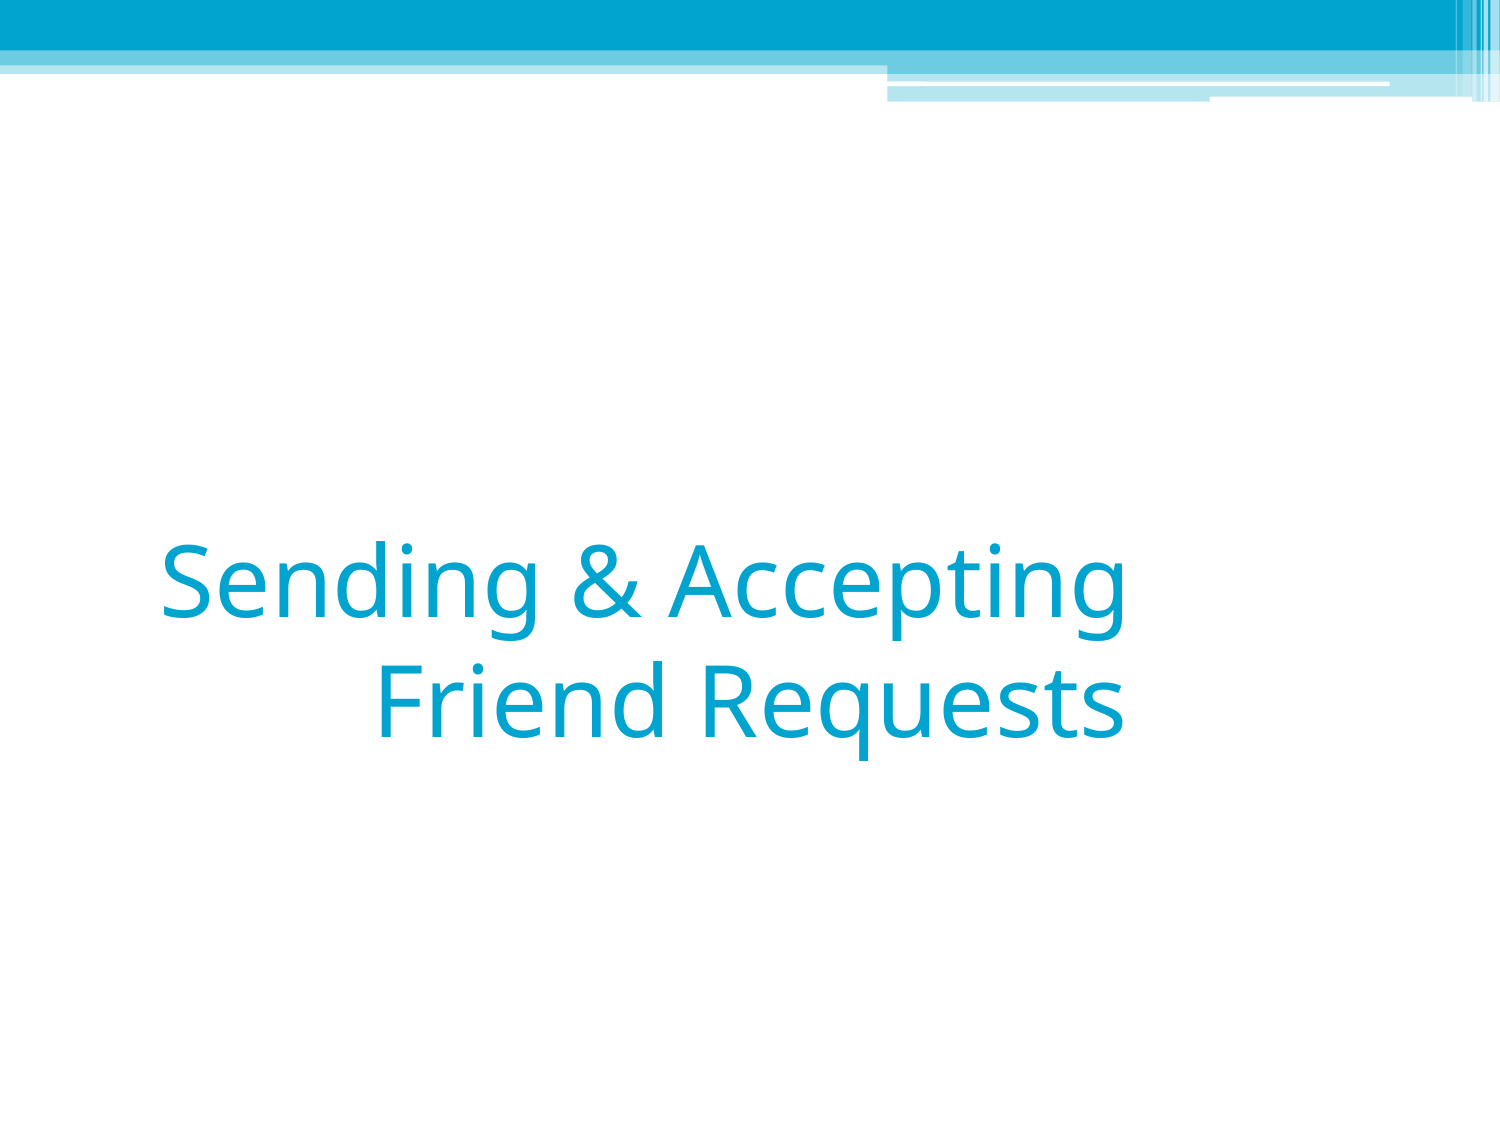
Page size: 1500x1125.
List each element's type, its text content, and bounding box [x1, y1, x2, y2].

title Sending & Accepting Friend Requests [75, 500, 1425, 775]
